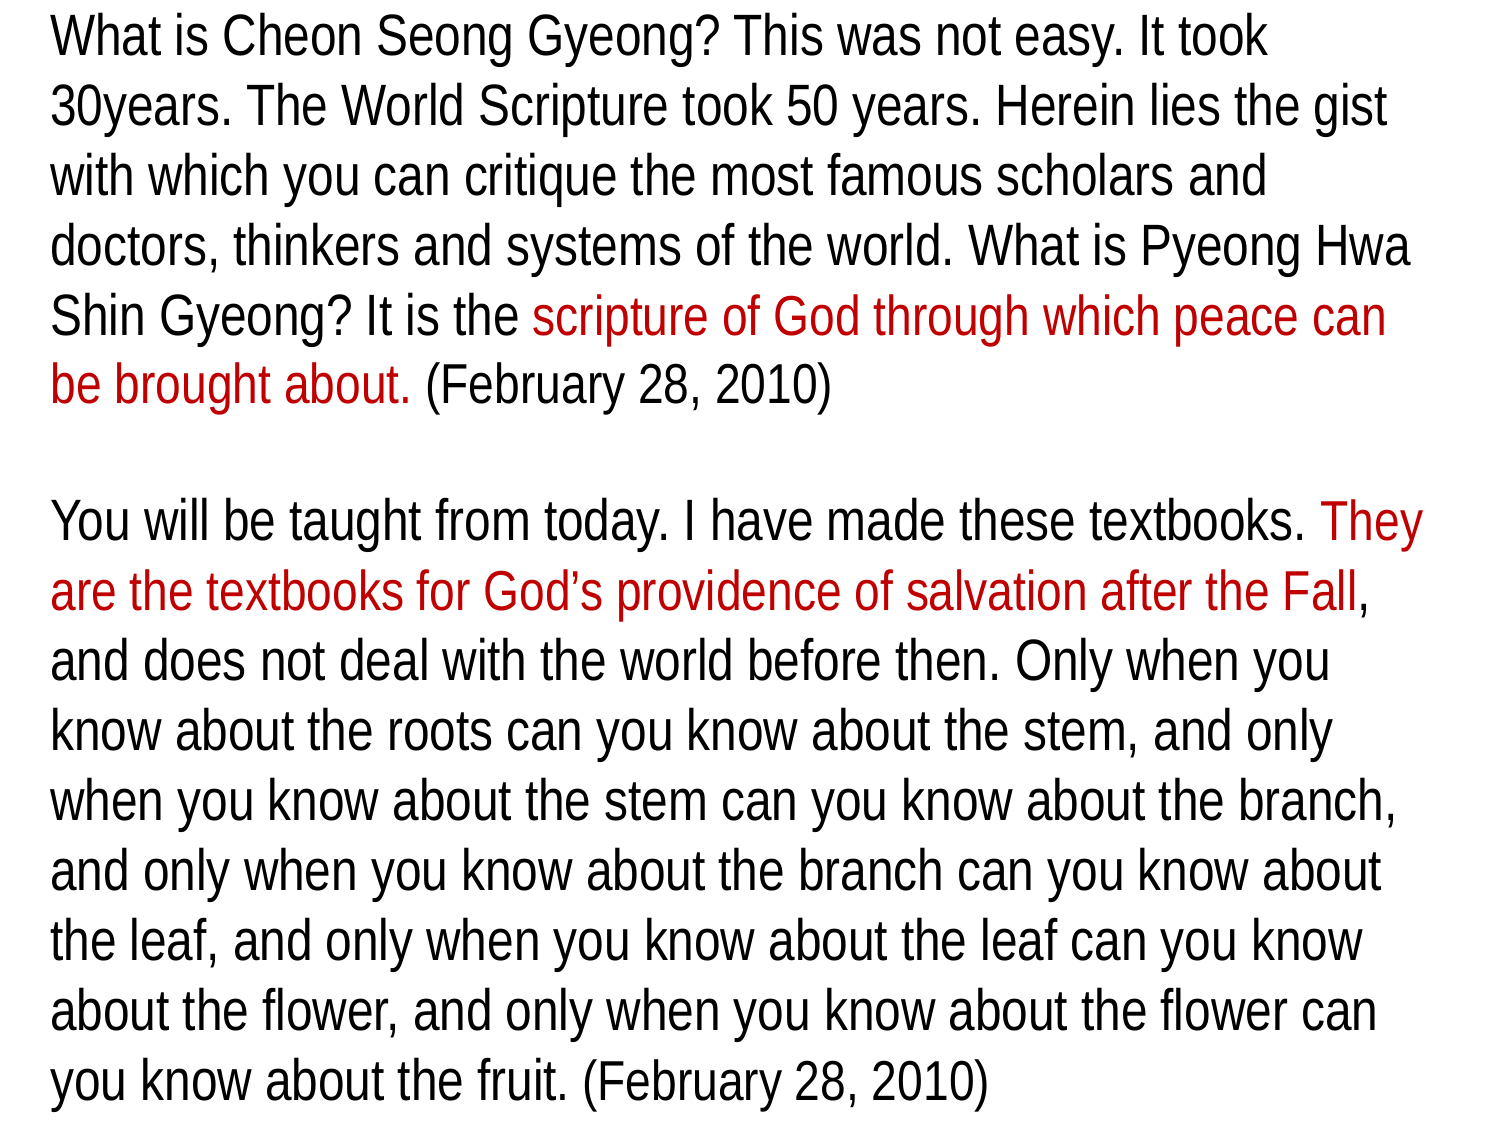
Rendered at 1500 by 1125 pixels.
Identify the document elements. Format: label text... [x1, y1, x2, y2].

text_box What is Cheon Seong Gyeong? This was not easy. It took 30years. The World Scripture took 50 years. Herein lies the gist with which you can critique the most famous scholars and doctors, thinkers and systems of the world. What is Pyeong Hwa Shin Gyeong? It is the scripture of God through which peace can be brought about. (February 28, 2010) You will be taught from today. I have made these textbooks. They are the textbooks for God’s providence of salvation after the Fall, and does not deal with the world before then. Only when you know about the roots can you know about the stem, and only when you know about the stem can you know about the branch, and only when you know about the branch can you know about the leaf, and only when you know about the leaf can you know about the flower, and only when you know about the flower can you know about the fruit. (February 28, 2010) [35, 0, 1447, 1120]
